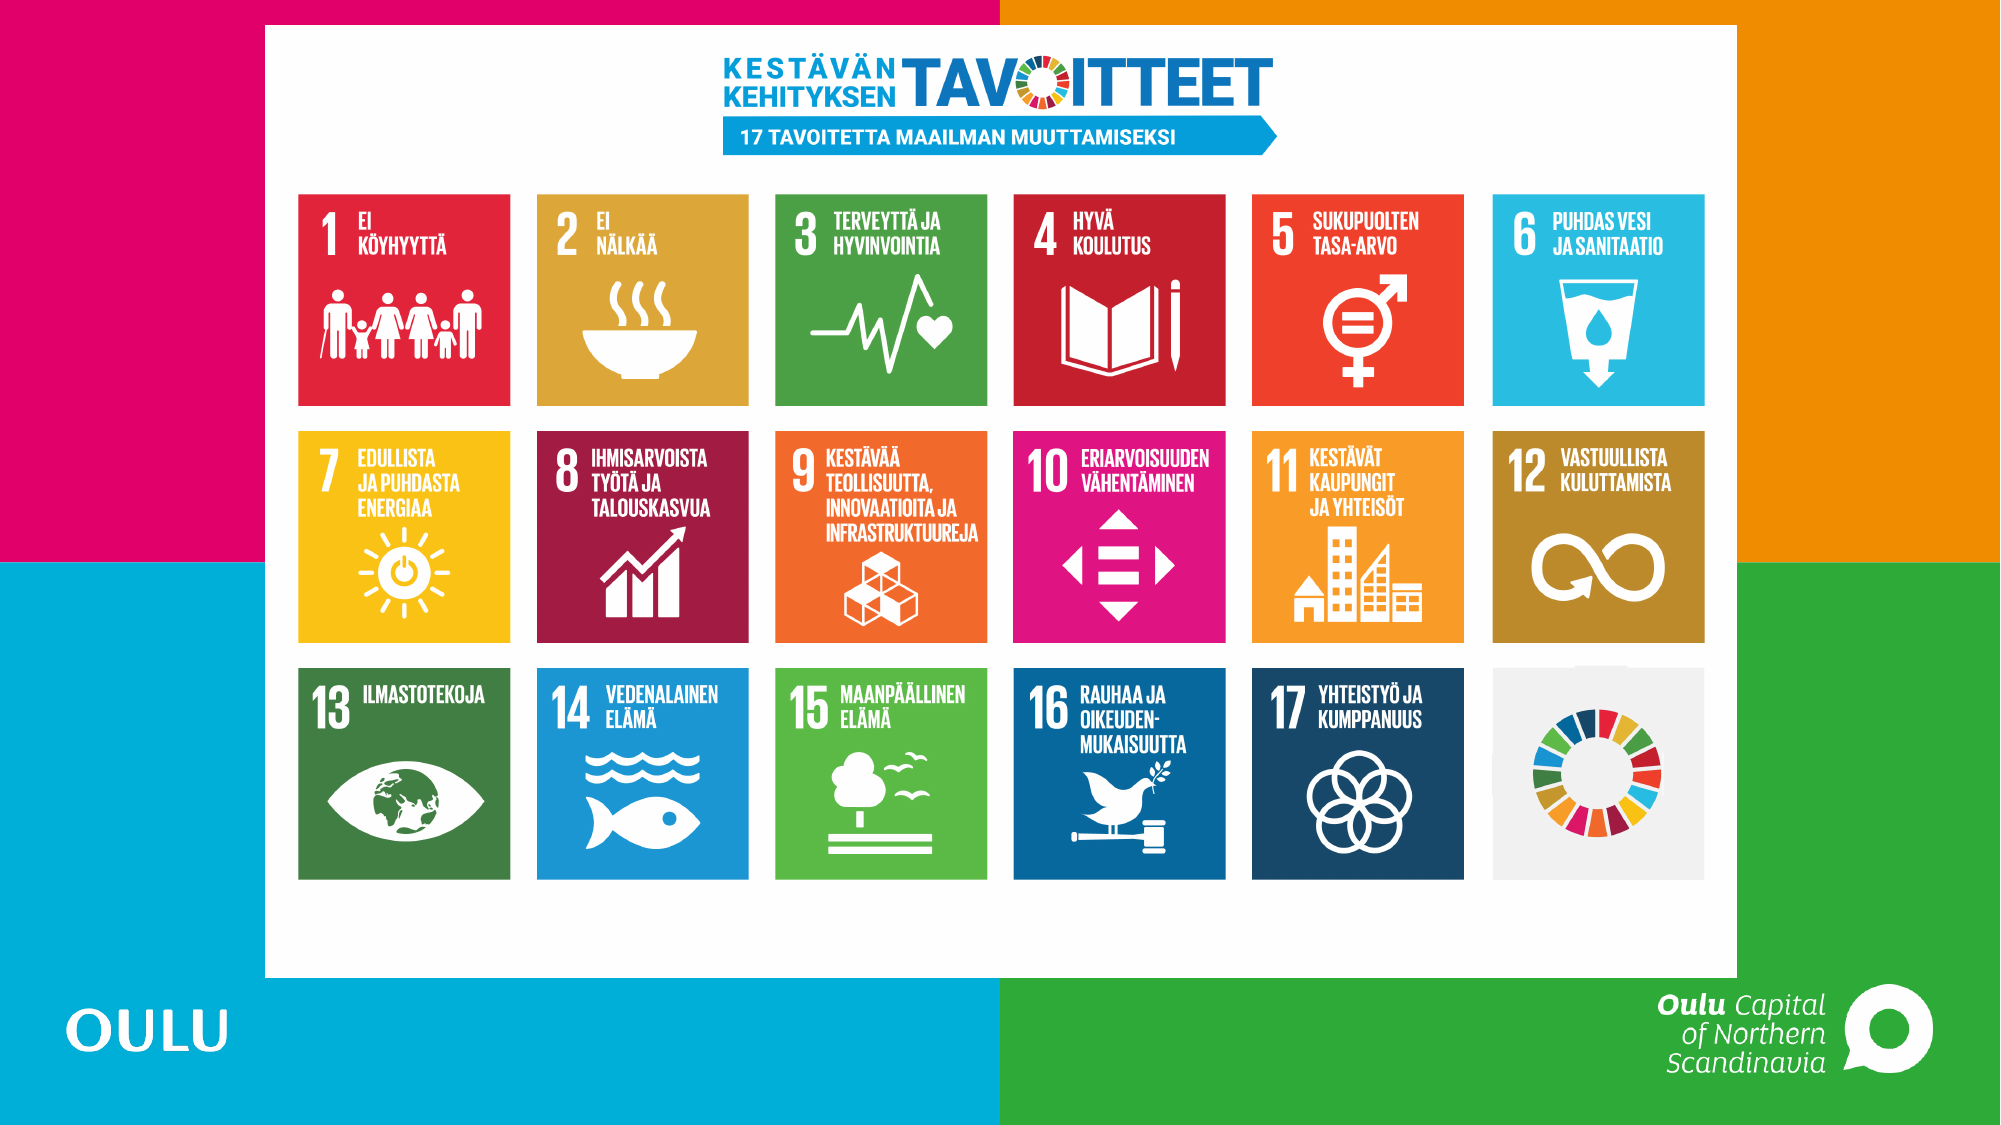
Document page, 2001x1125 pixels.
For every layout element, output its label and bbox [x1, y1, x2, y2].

picture [119, 1010, 153, 1051]
picture [193, 1010, 226, 1051]
picture [1658, 984, 1933, 1073]
picture [164, 1010, 188, 1050]
picture [265, 25, 1737, 978]
picture [67, 1009, 111, 1051]
